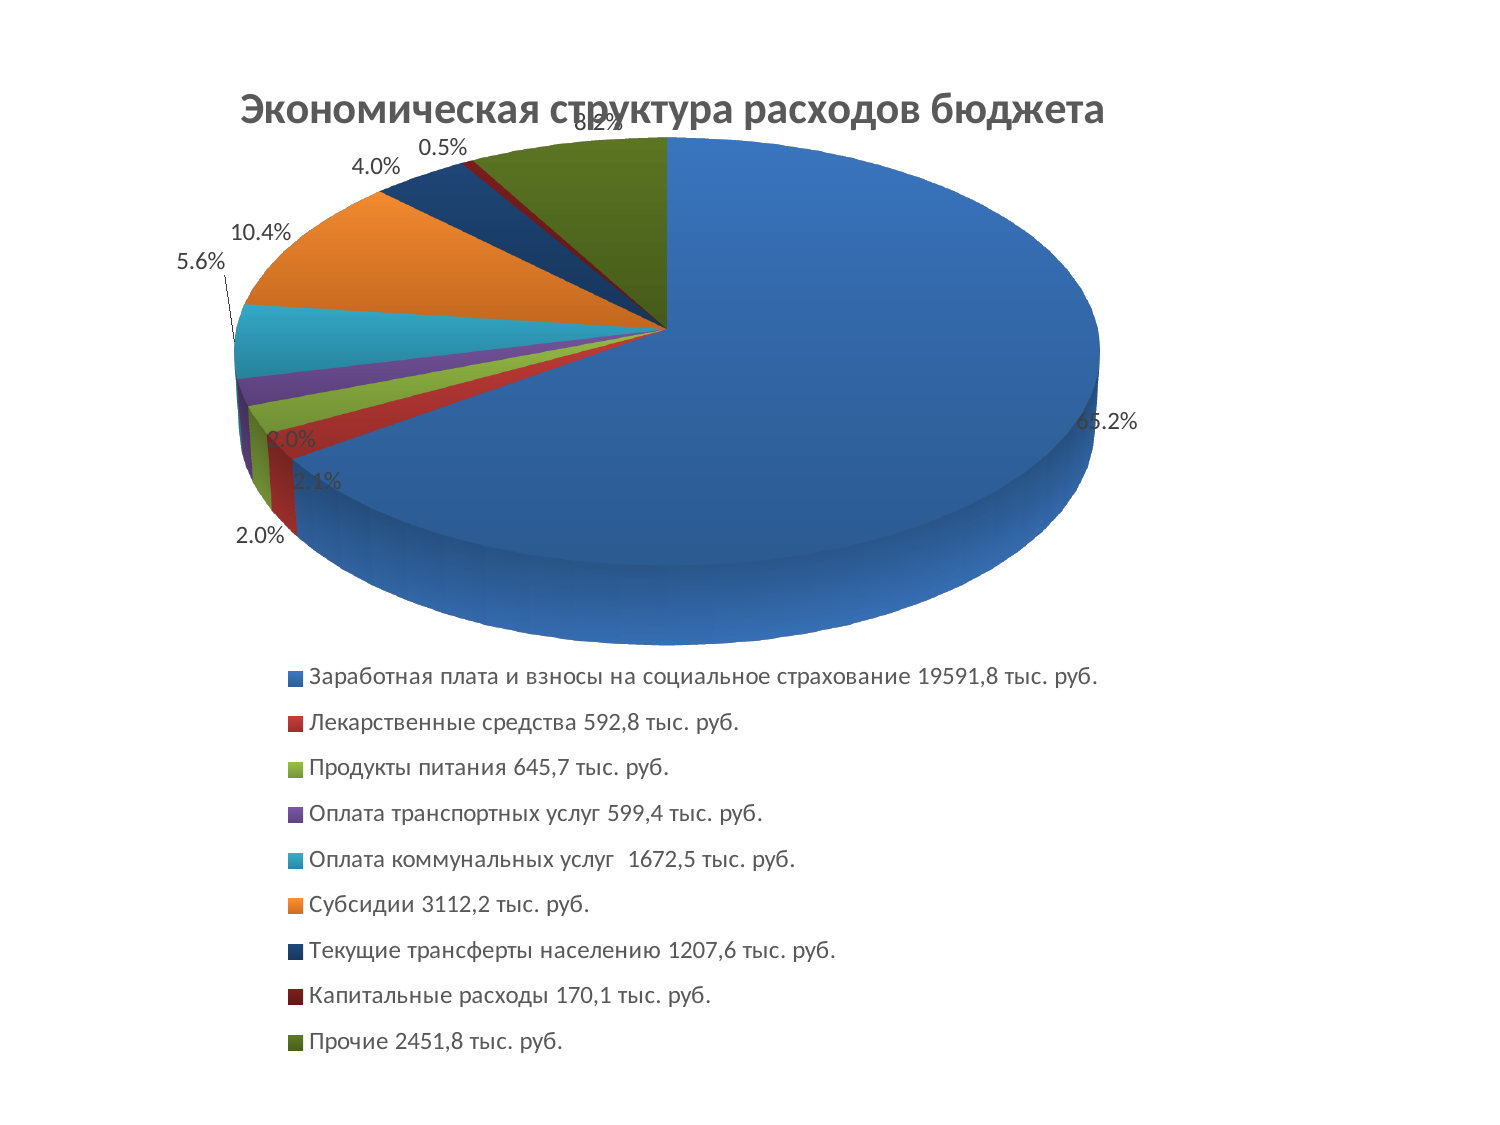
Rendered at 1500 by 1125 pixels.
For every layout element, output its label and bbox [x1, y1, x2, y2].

chart [0, 48, 1389, 1077]
